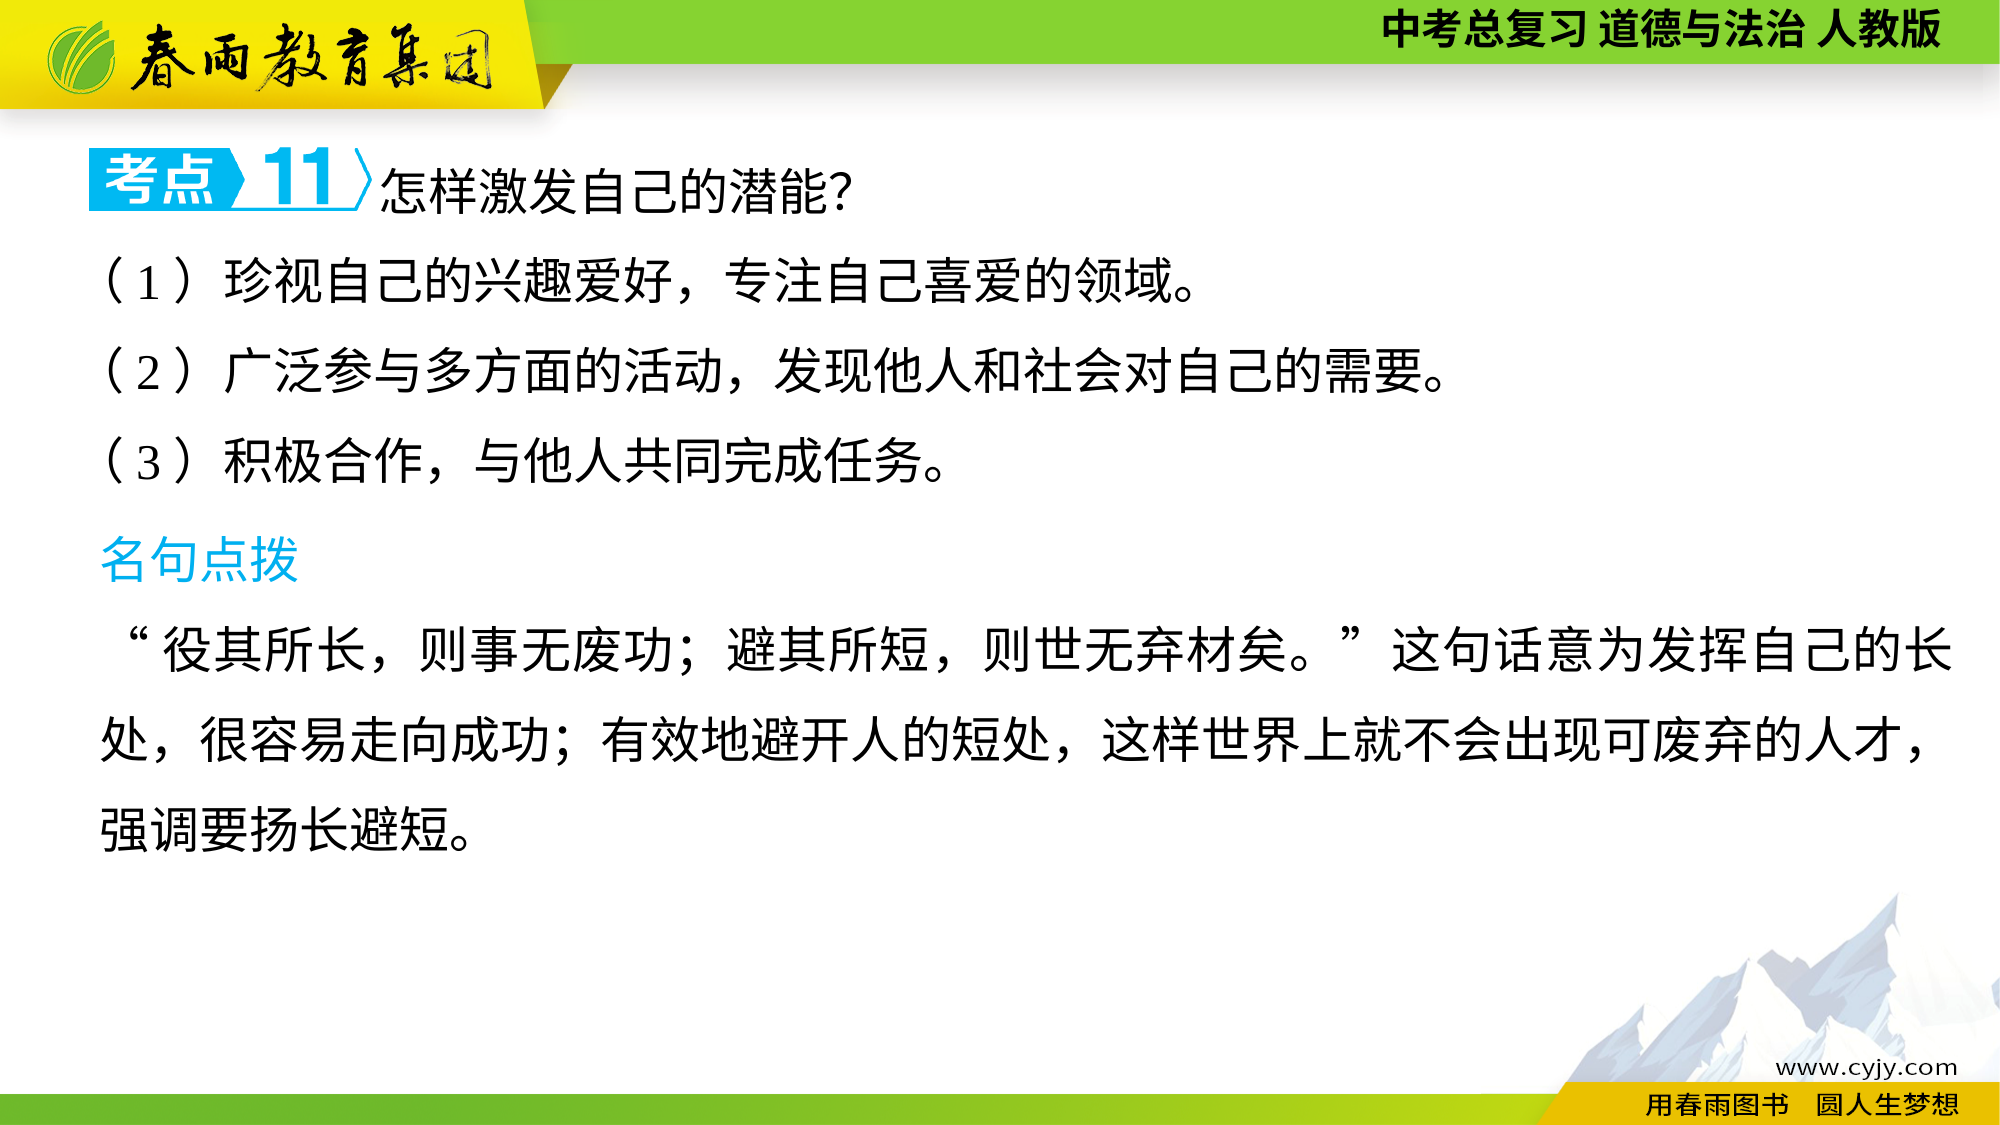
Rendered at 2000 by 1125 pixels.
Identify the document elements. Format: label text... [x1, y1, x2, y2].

list 怎样激发自己的潜能？ （1）珍视自己的兴趣爱好，专注自己喜爱的领域。 （2）广泛参与多方面的活动，发现他人和社会对自己的需要。 （3）积极合作，与他人共同完成任务。 [59, 122, 1944, 490]
picture [0, 0, 2000, 1125]
text_box 名句点拨 “役其所长，则事无废功；避其所短，则世无弃材矣。”这句话意为发挥自己的长处，很容易走向成功；有效地避开人的短处，这样世界上就不会出现可废弃的人才，强调要扬长避短。 [84, 490, 1969, 866]
